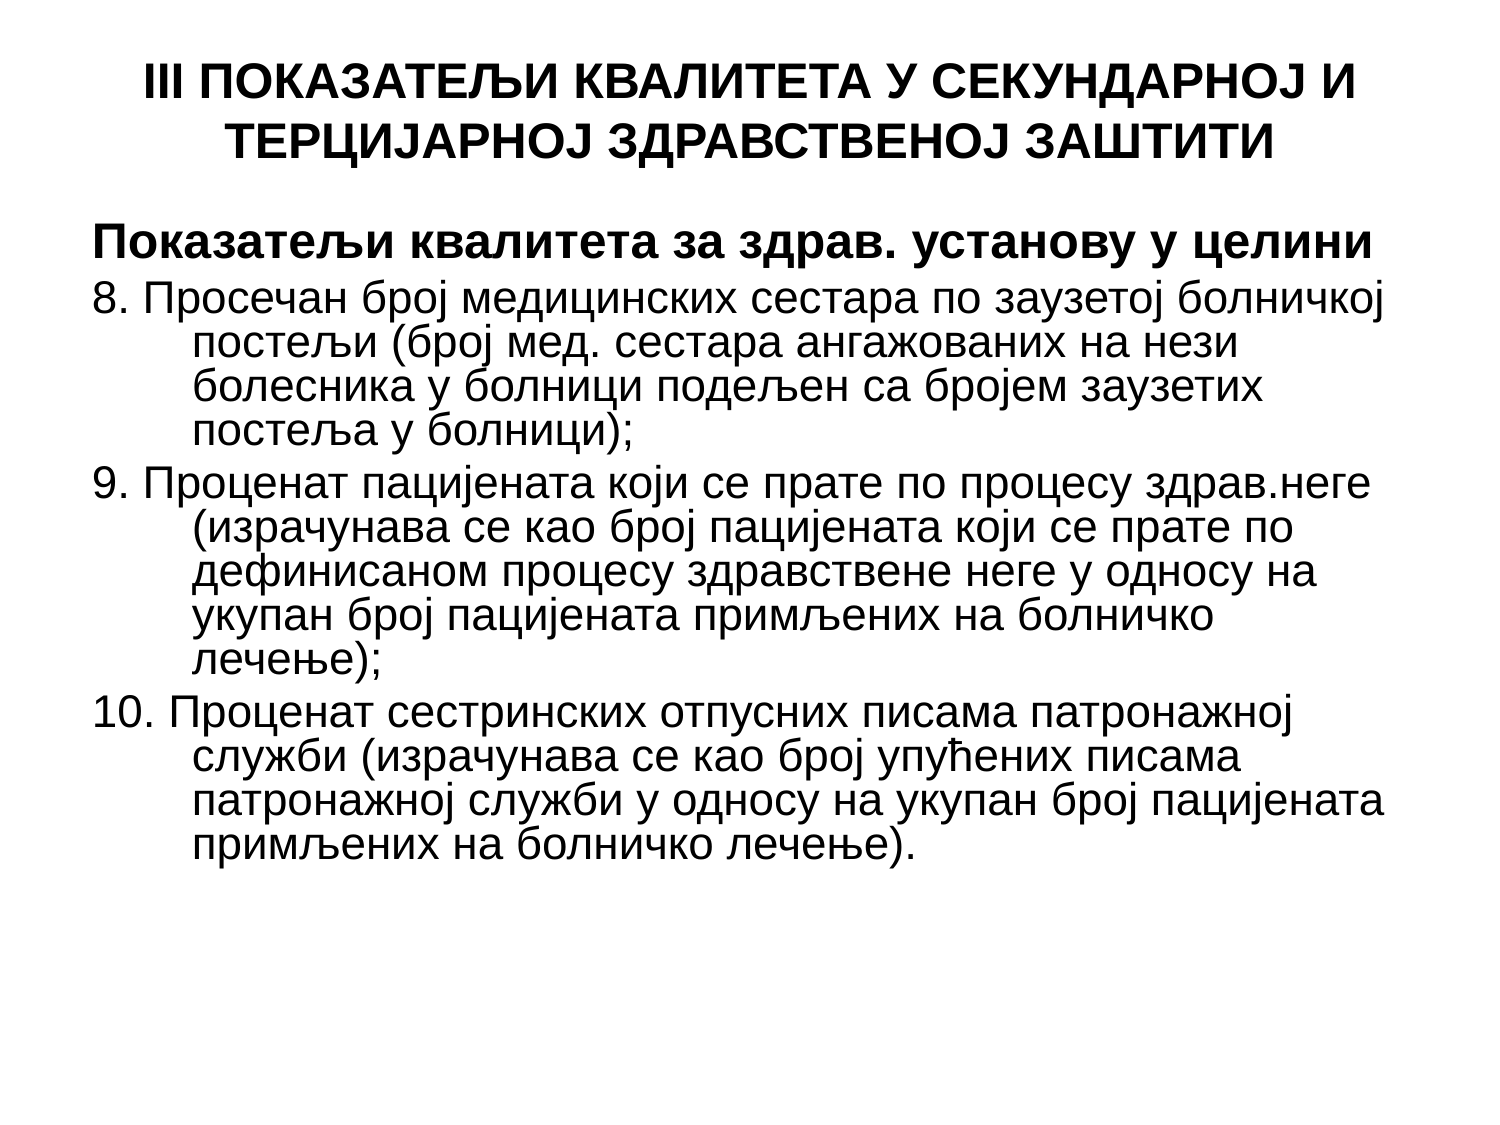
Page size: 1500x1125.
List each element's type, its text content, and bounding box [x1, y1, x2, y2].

title III ПОКАЗАТЕЉИ КВАЛИТЕТА У СЕКУНДАРНОЈ И ТЕРЦИЈАРНОЈ ЗДРАВСТВЕНОЈ ЗАШТИТИ [75, 45, 1425, 173]
list Показатељи квалитета за здрав. установу у целини 8. Просечан број медицинских сестара по заузетој болничкој постељи (број мед. сестара ангажованих на нези болесника у болници подељен са бројем заузетих постеља у болници); 9. Проценат пацијената који се прате по процесу здрав.неге (израчунава се као број пацијената који се прате по дефинисаном процесу здравствене неге у односу на укупан број пацијената примљених на болничко лечење); 10. Проценат сестринских отпусних писама патронажној служби (израчунава се као број упућених писама патронажној служби у односу на укупан број пацијената примљених на болничко лечење). [76, 208, 1427, 951]
